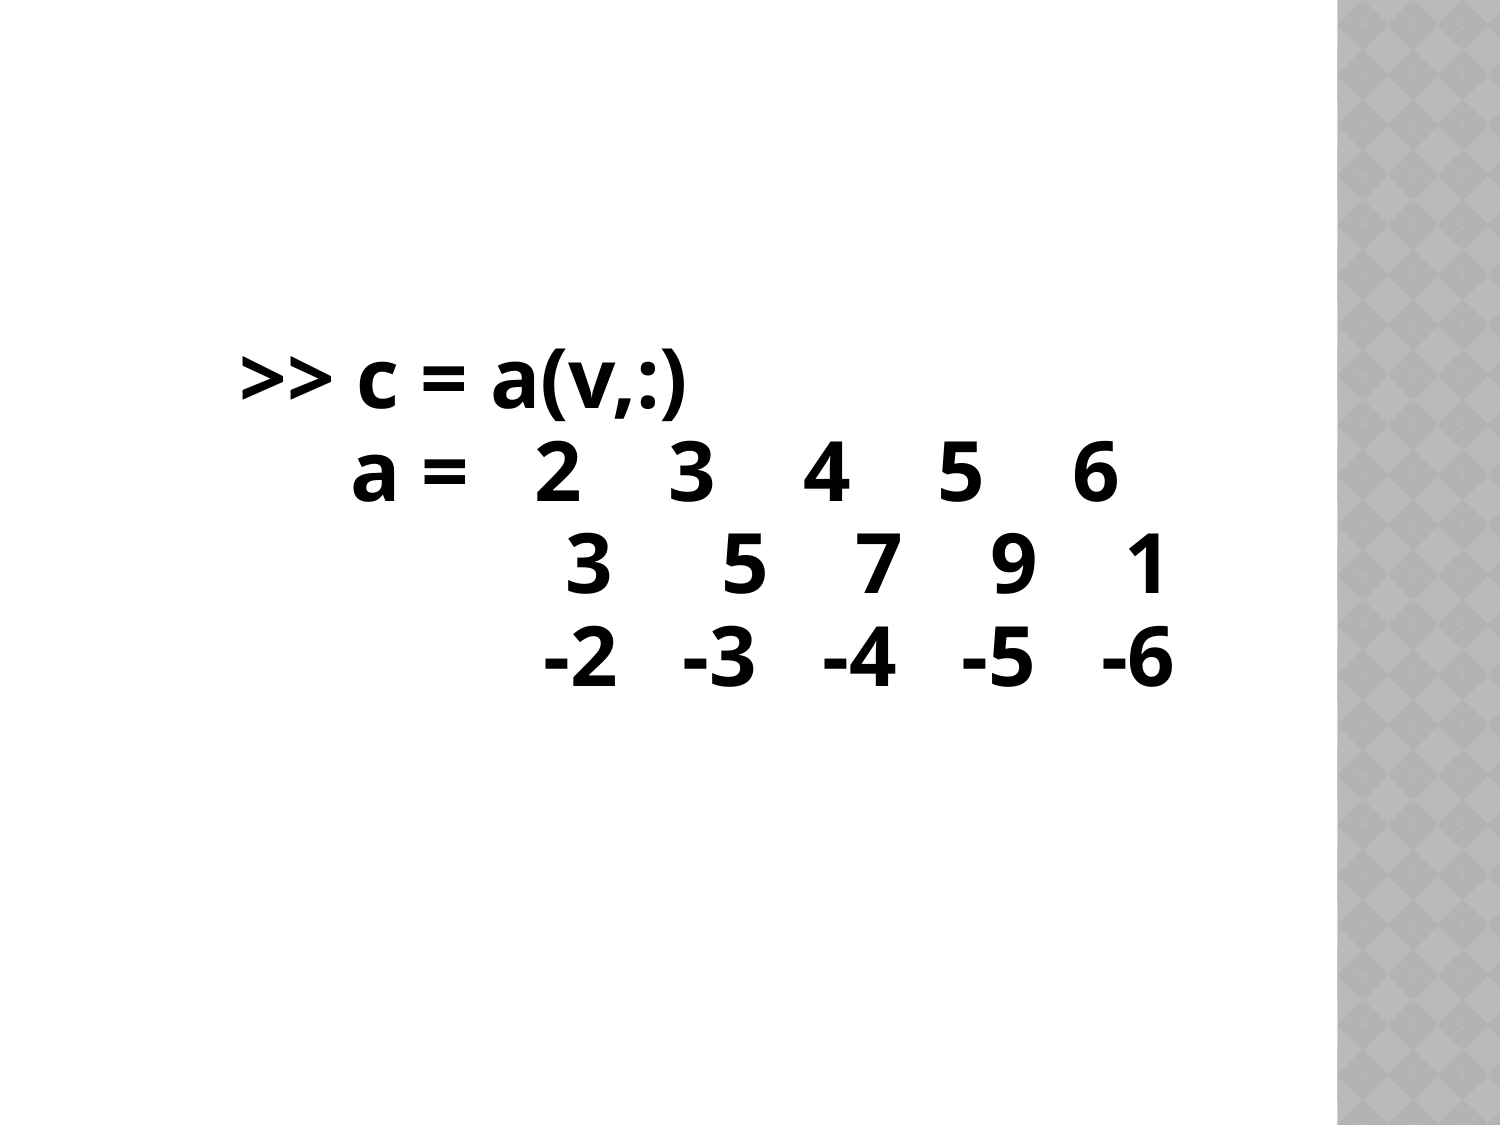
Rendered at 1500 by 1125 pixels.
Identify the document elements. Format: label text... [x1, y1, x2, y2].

list >> c = a(v,:) a = 2 3 4 5 6 3 5 7 9 1 -2 -3 -4 -5 -6 [225, 337, 1475, 1013]
